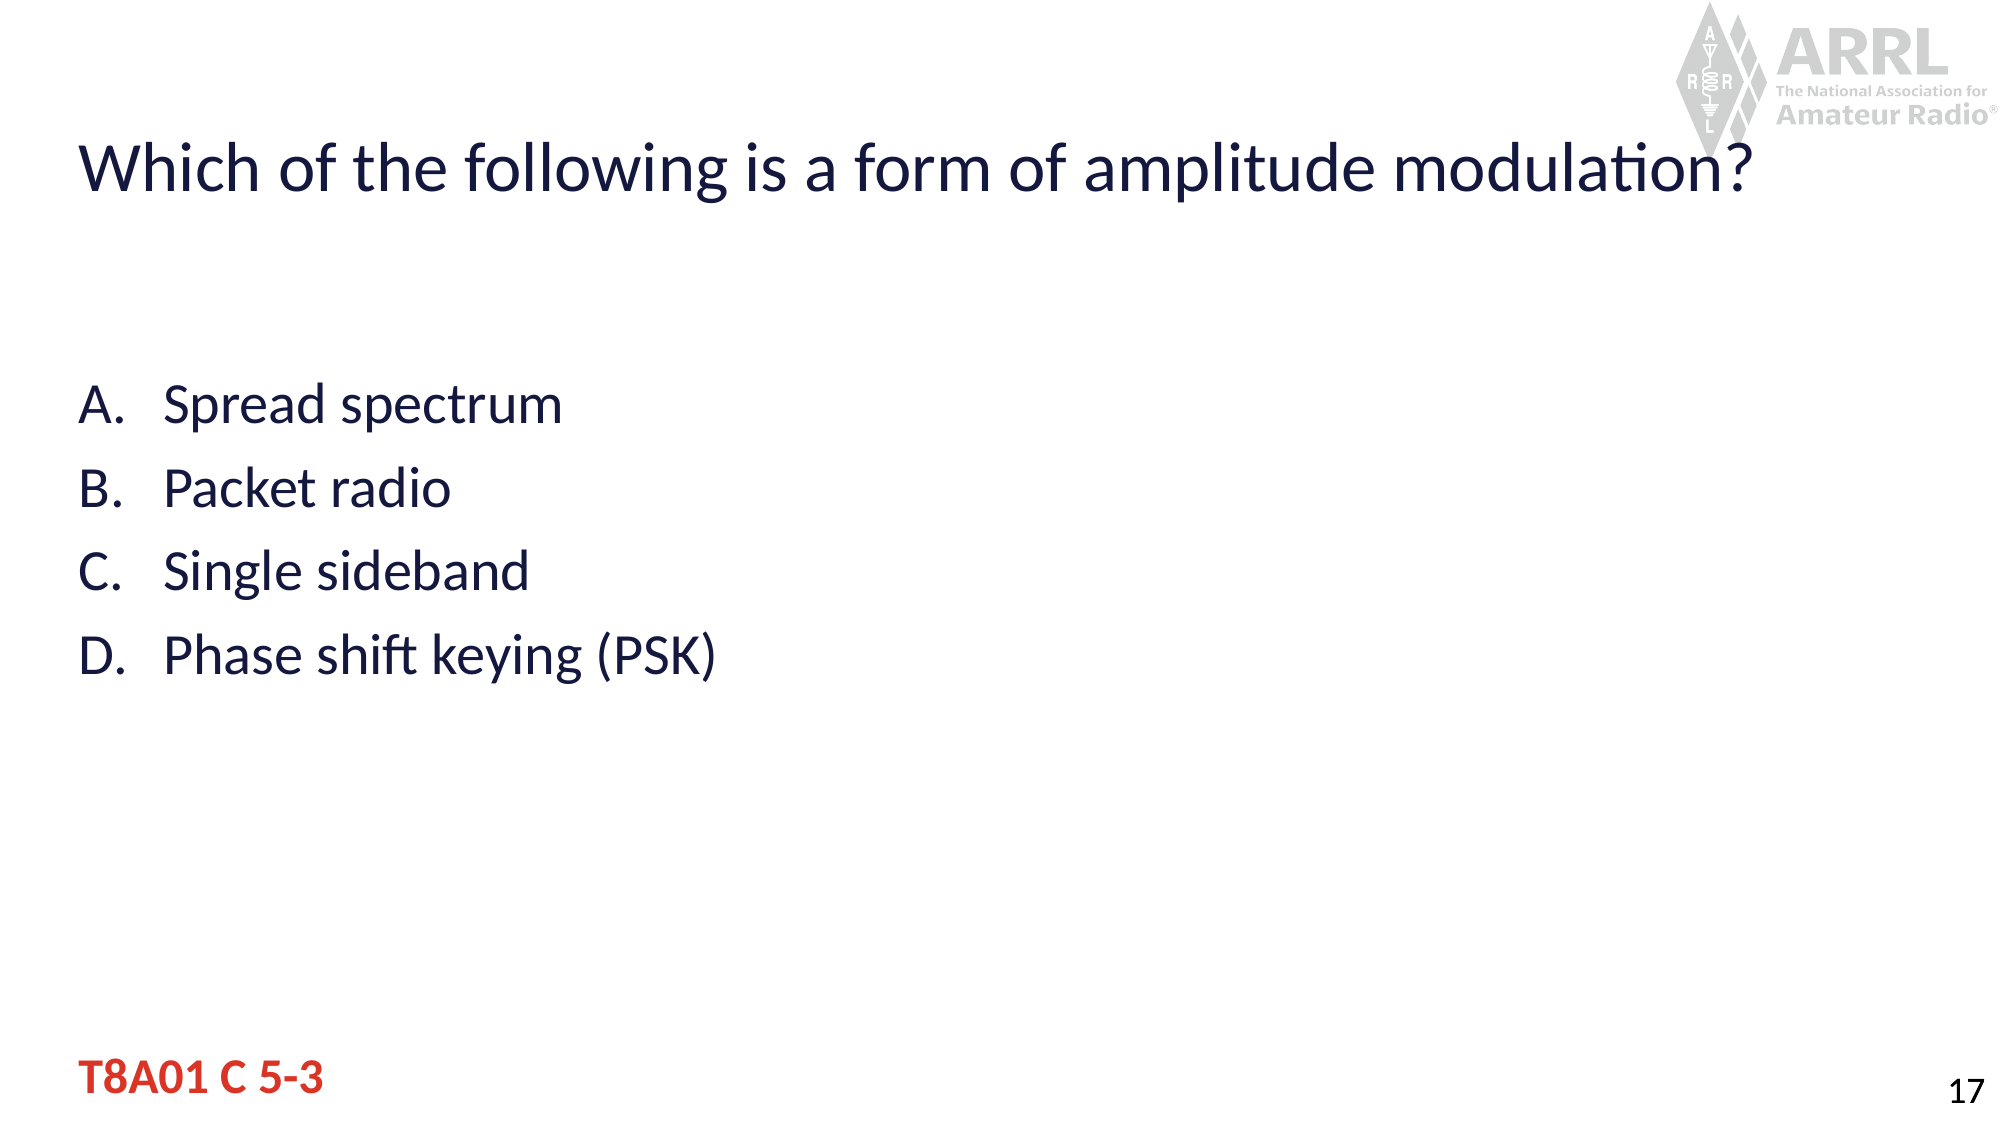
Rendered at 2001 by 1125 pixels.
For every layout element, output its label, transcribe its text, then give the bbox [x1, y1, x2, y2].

title Which of the following is a form of amplitude modulation? [63, 59, 1863, 278]
text_box T8A01 C 5-3 [63, 1036, 921, 1112]
list Spread spectrum Packet radio Single sideband Phase shift keying (PSK) [63, 365, 1863, 989]
picture [1674, 0, 2000, 164]
